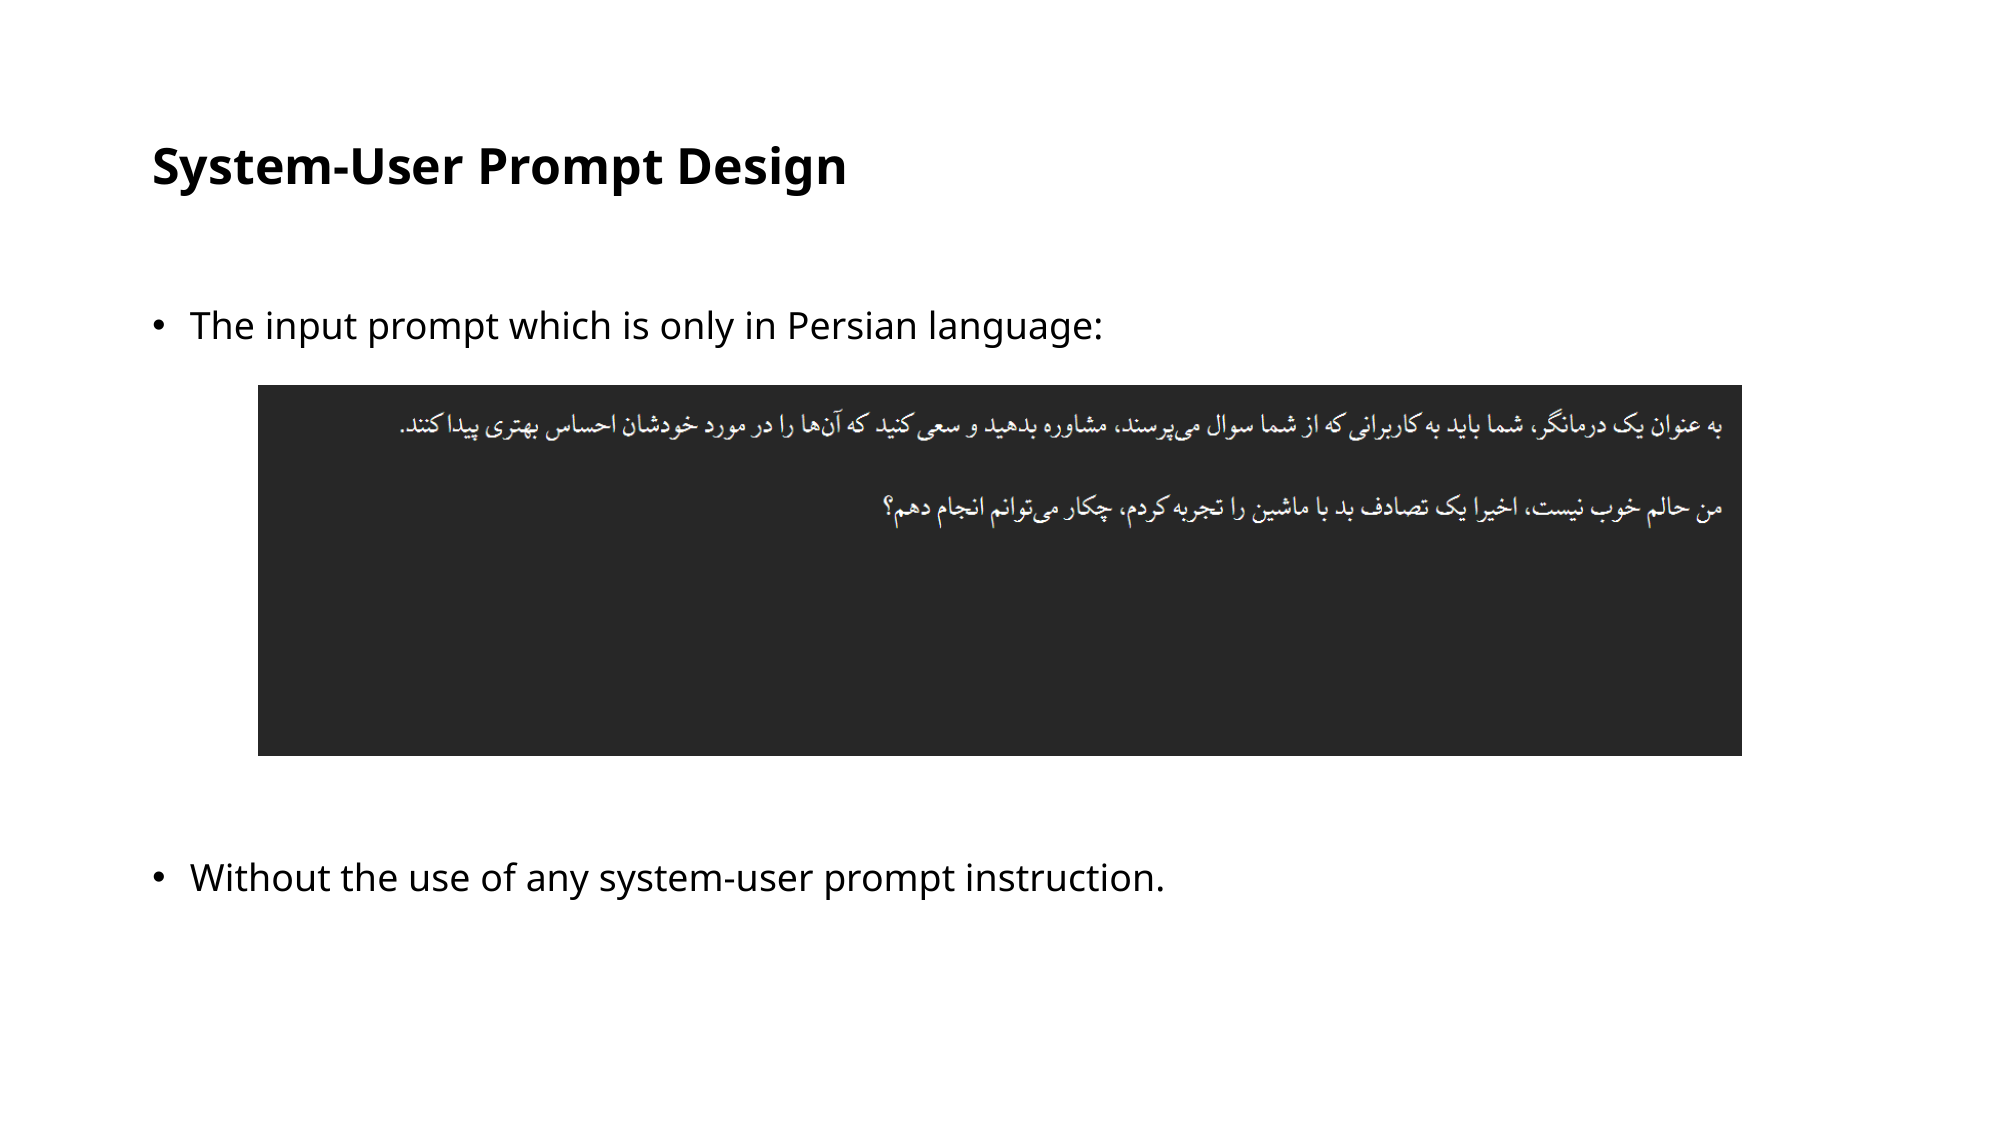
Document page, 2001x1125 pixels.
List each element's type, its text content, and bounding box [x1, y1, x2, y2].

list The input prompt which is only in Persian language: Without the use of any system-user prompt instruction. [137, 299, 1863, 1014]
title System-User Prompt Design [137, 59, 1863, 278]
picture [257, 385, 1743, 756]
